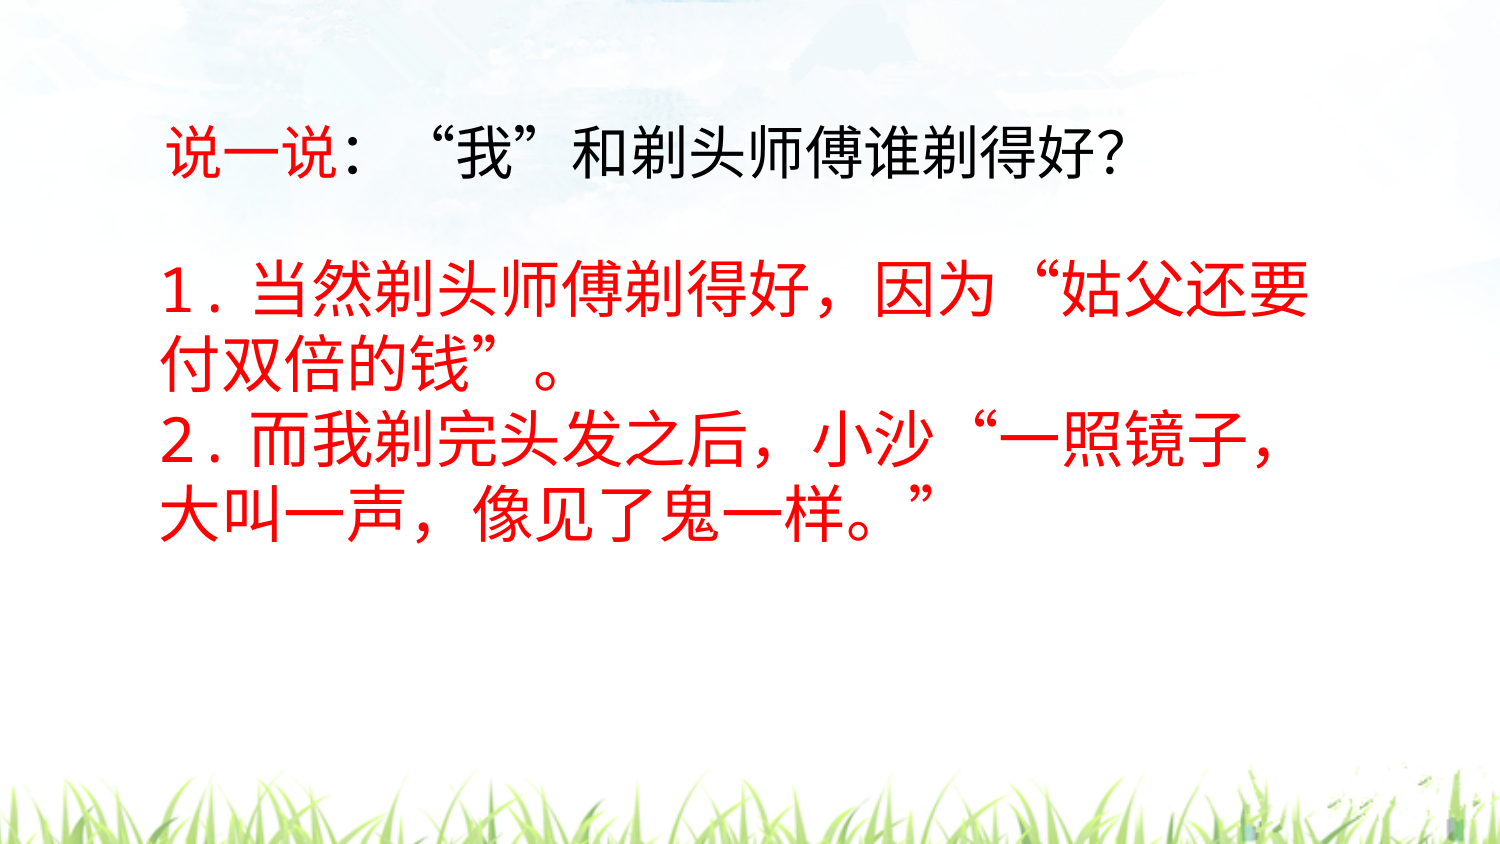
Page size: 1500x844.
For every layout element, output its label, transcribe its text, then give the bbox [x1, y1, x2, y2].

picture [0, 0, 1500, 844]
text_box 说一说：“我”和剃头师傅谁剃得好？ [152, 111, 1166, 193]
text_box 1.当然剃头师傅剃得好，因为“姑父还要付双倍的钱”。 2.而我剃完头发之后，小沙“一照镜子，大叫一声，像见了鬼一样。” [147, 244, 1362, 556]
